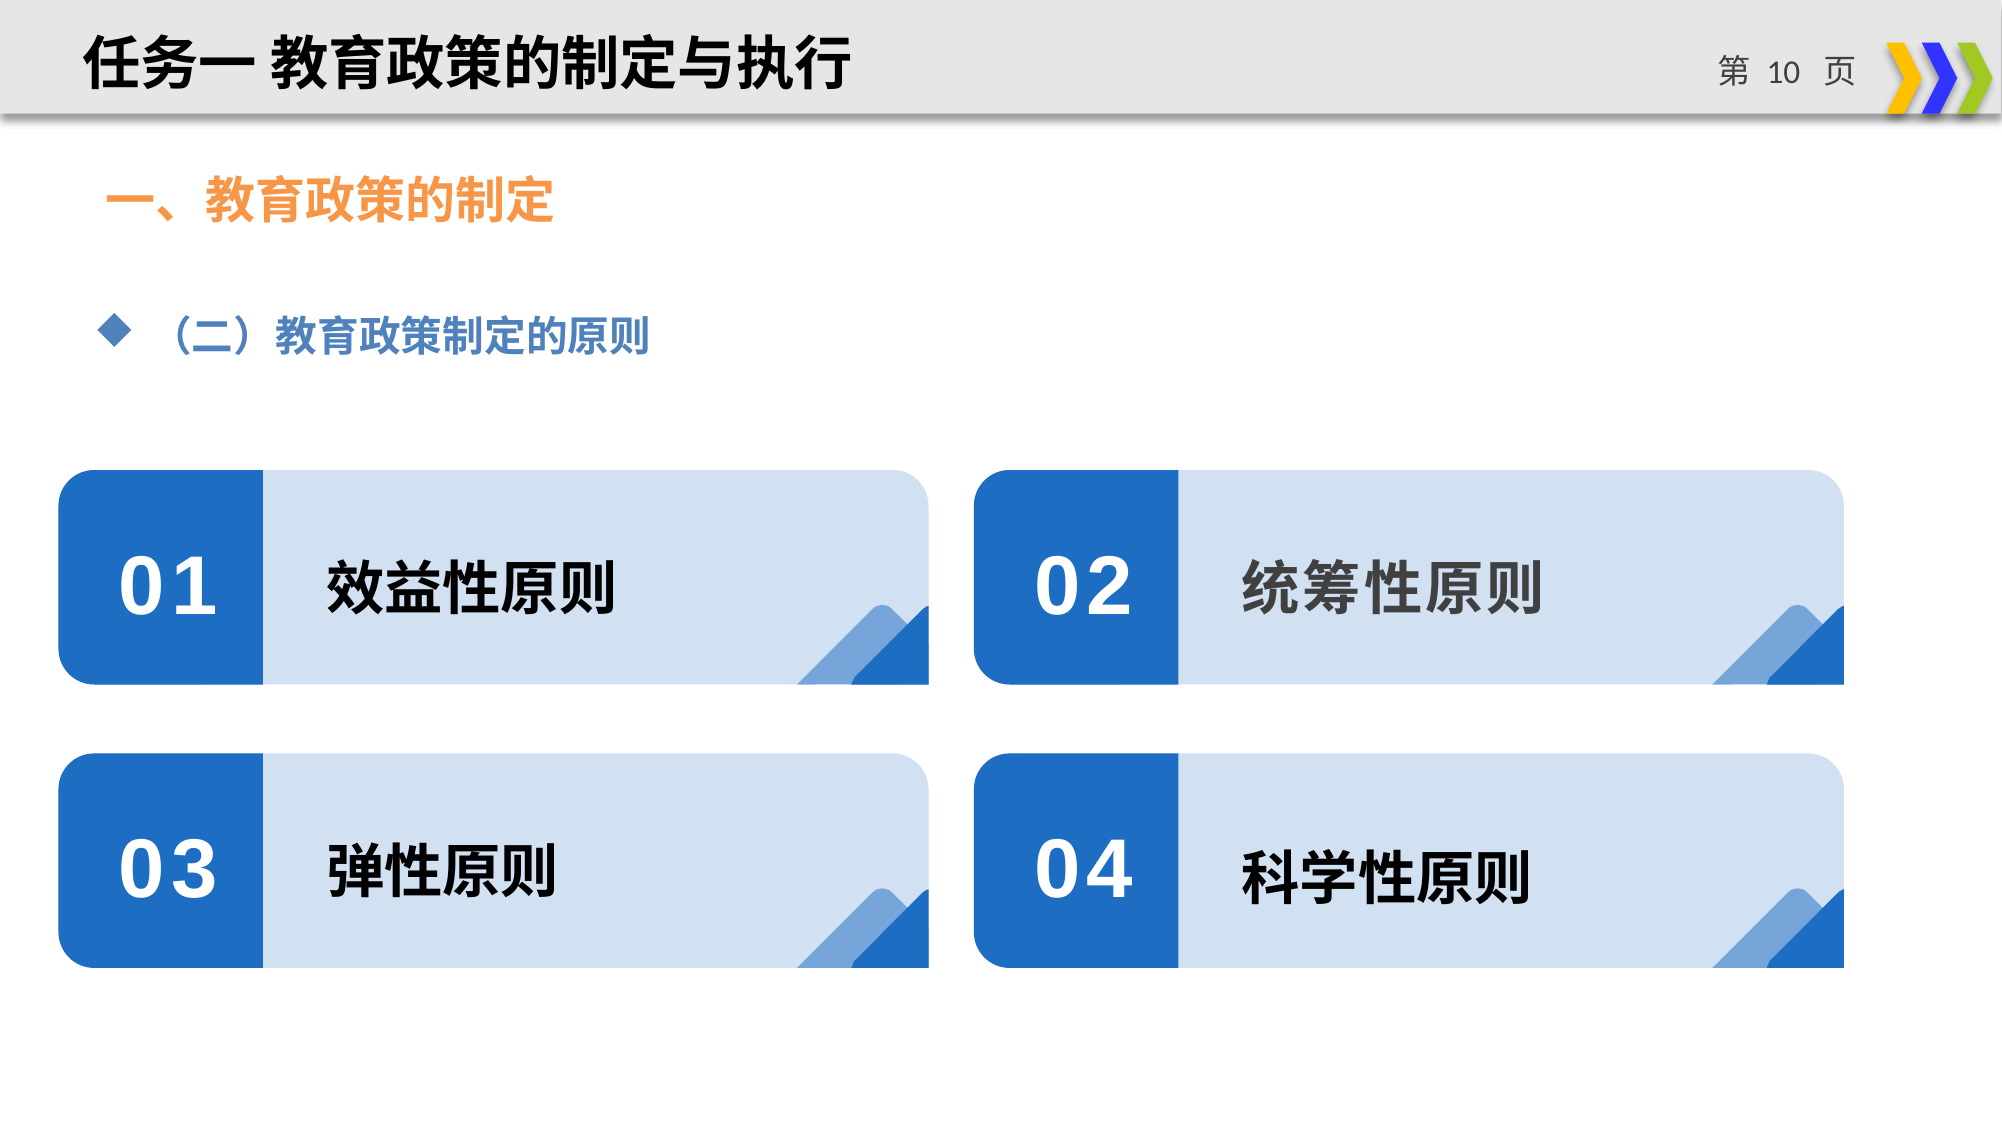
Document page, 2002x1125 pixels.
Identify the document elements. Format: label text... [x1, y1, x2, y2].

text_box （二）教育政策制定的原则 [79, 302, 913, 368]
text_box 统筹性原则 [1226, 477, 1773, 674]
text_box [857, 604, 907, 673]
text_box [58, 470, 263, 685]
text_box 01 [81, 506, 256, 656]
text_box 科学性原则 [1226, 760, 1773, 958]
text_box [973, 470, 1179, 685]
text_box [1712, 674, 1772, 685]
text_box [1712, 958, 1771, 968]
text_box [263, 753, 929, 968]
text_box [851, 889, 929, 968]
text_box 弹性原则 [311, 760, 857, 958]
text_box [1773, 604, 1823, 673]
text_box [263, 470, 929, 685]
text_box [1179, 470, 1844, 685]
text_box [973, 753, 1179, 968]
text_box 一、教育政策的制定 [90, 160, 806, 236]
text_box [1766, 605, 1844, 685]
text_box [797, 958, 856, 968]
text_box [857, 888, 907, 957]
text_box [1773, 888, 1822, 956]
text_box [797, 674, 856, 685]
text_box [1179, 753, 1844, 968]
text_box 03 [81, 790, 256, 939]
text_box 02 [996, 506, 1171, 656]
text_box [58, 753, 263, 968]
text_box 任务一 教育政策的制定与执行 [67, 19, 1008, 104]
text_box 效益性原则 [311, 477, 857, 674]
text_box 04 [996, 790, 1171, 939]
text_box [1766, 889, 1844, 968]
text_box [851, 605, 929, 685]
